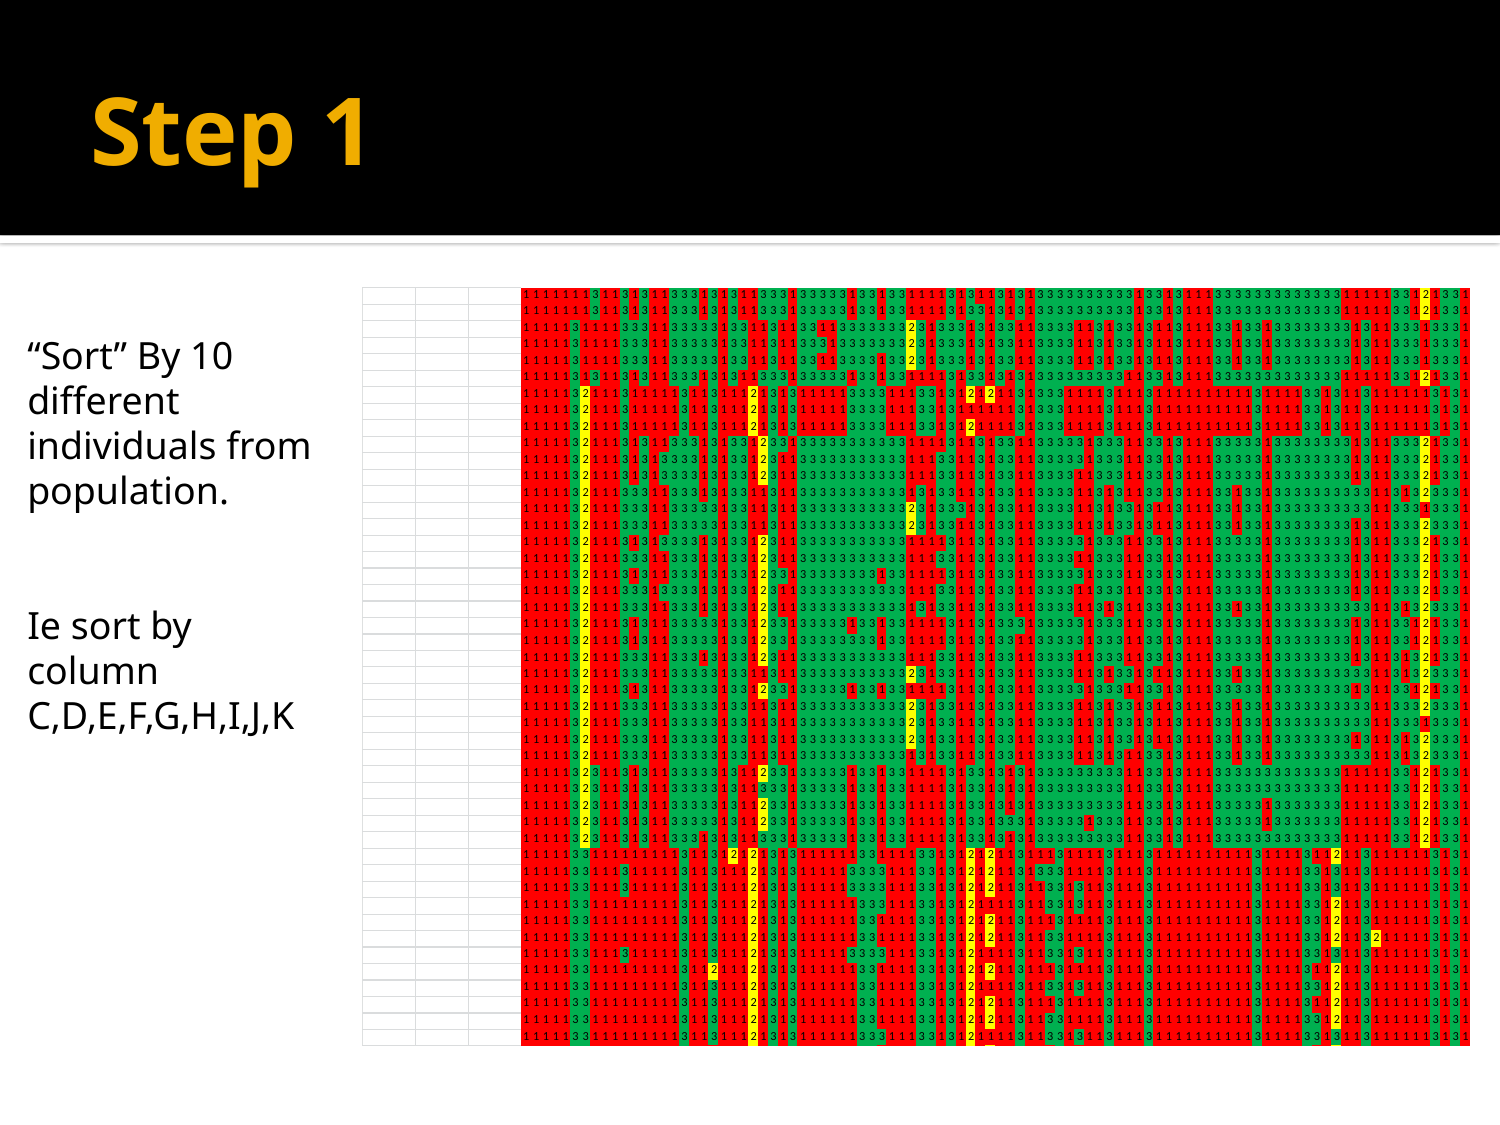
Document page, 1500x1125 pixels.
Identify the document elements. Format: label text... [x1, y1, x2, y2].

text_box “Sort” By 10 different individuals from population. Ie sort by column C,D,E,F,G,H,I,J,K [12, 324, 338, 745]
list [362, 287, 1471, 1047]
title Step 1 [75, 25, 1425, 231]
